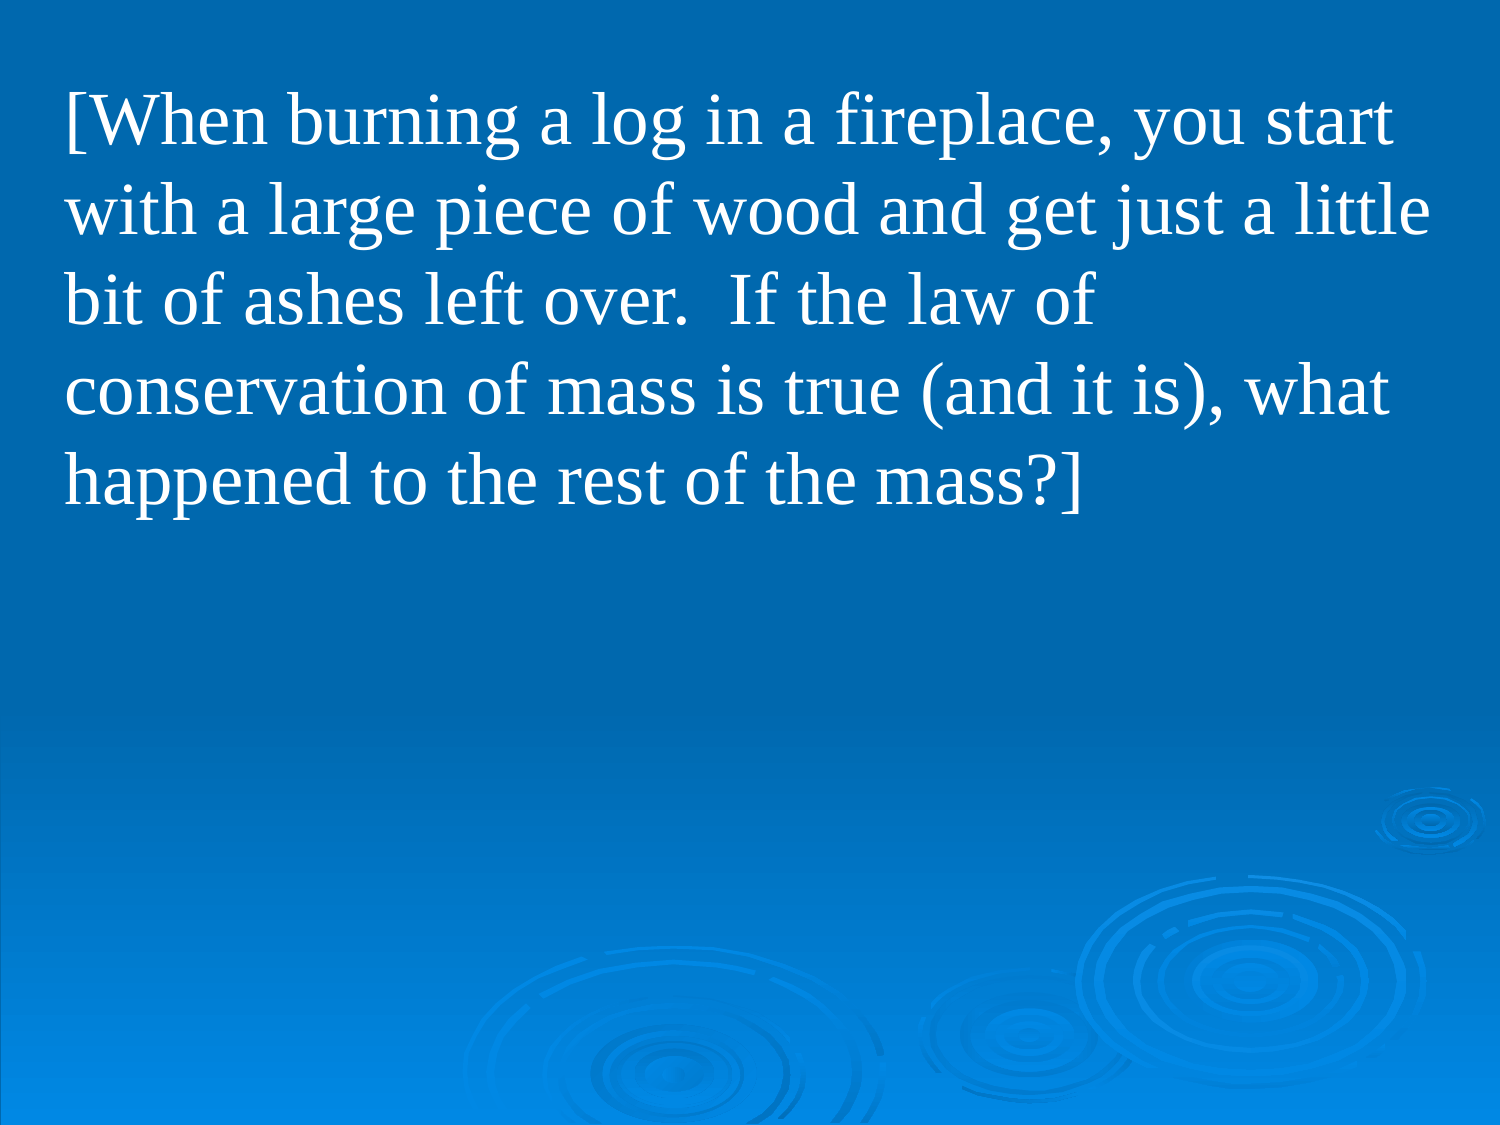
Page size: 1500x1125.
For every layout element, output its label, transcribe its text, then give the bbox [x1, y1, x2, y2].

text_box [When burning a log in a fireplace, you start with a large piece of wood and get just a little bit of ashes left over. If the law of conservation of mass is true (and it is), what happened to the rest of the mass?] [50, 62, 1450, 528]
